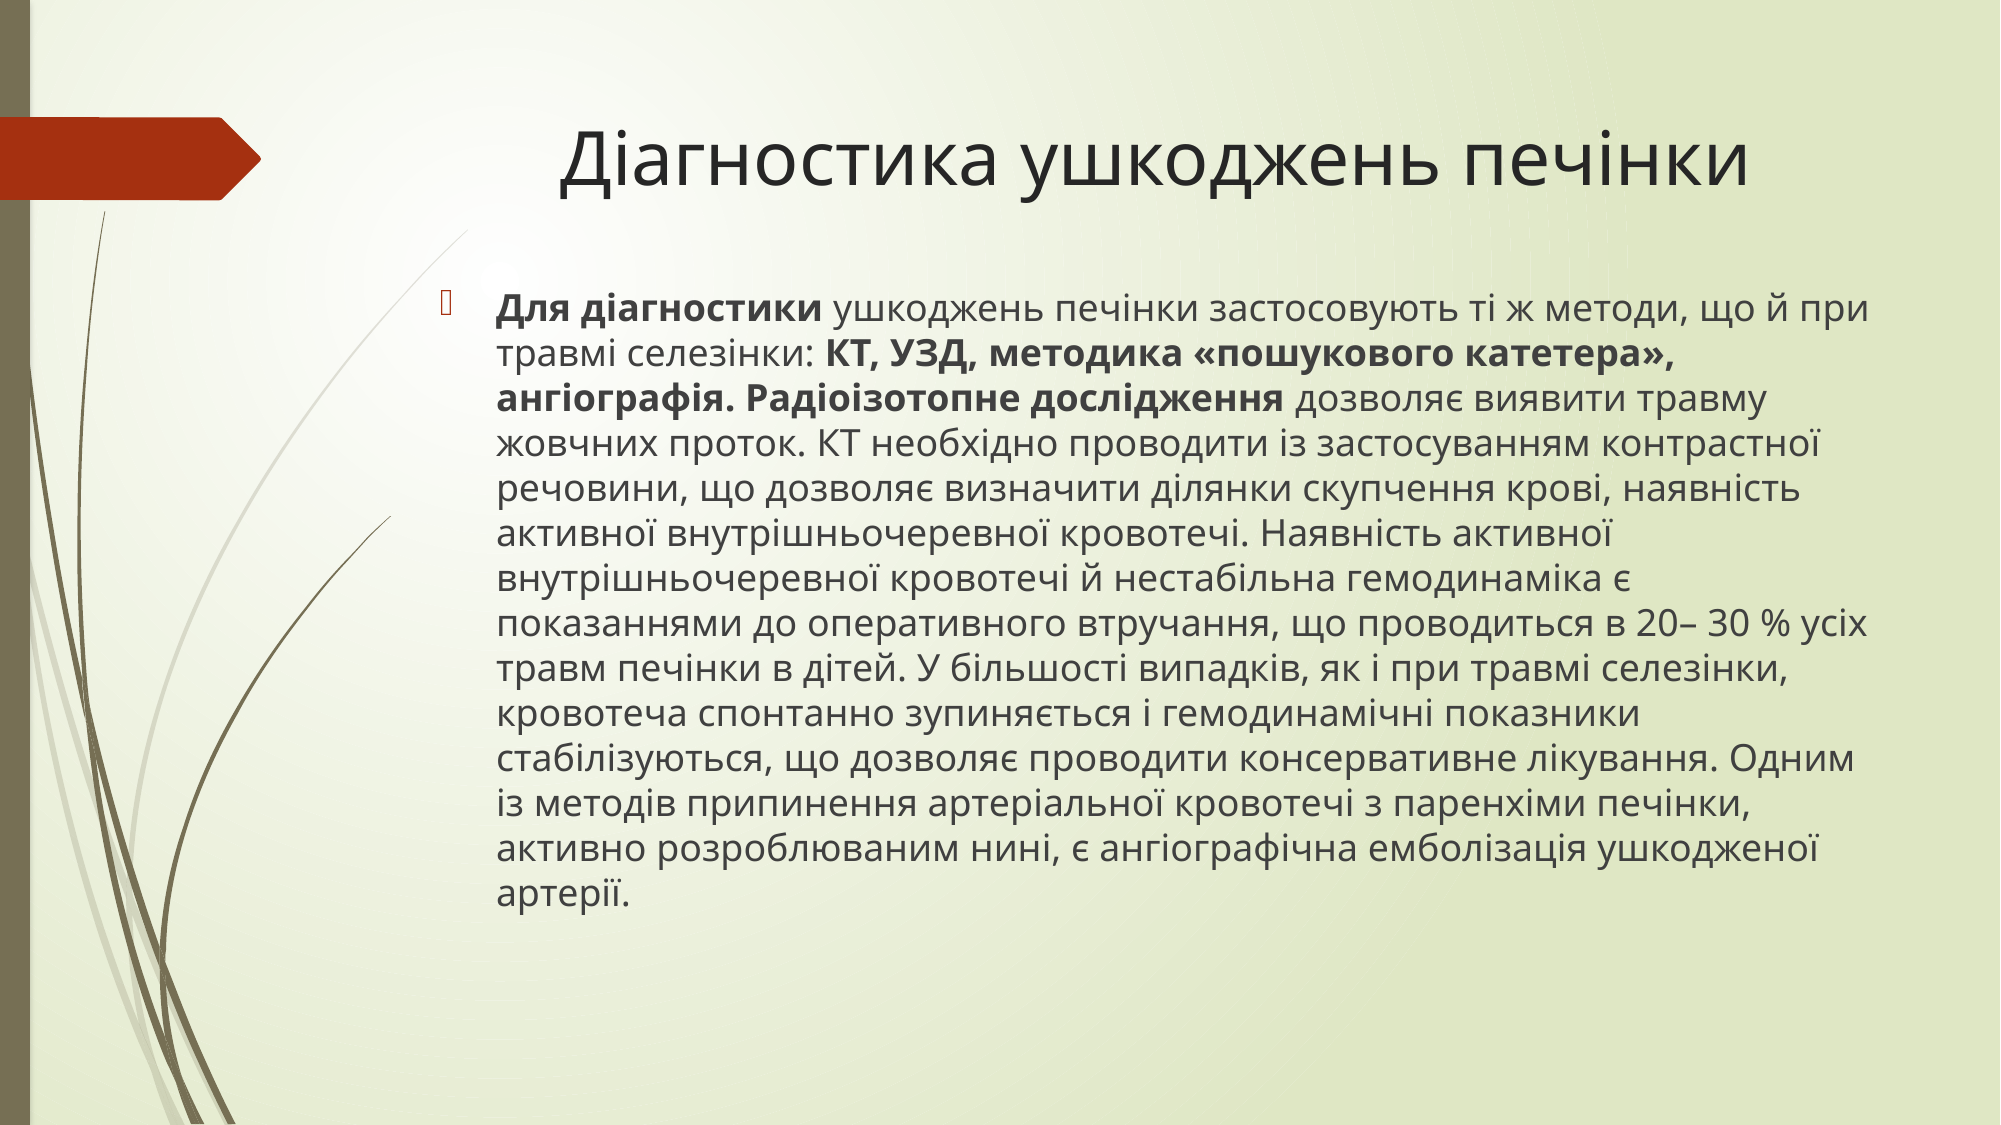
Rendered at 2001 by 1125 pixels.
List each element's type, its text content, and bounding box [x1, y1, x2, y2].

list Для діагностики ушкоджень печінки застосовують ті ж методи, що й при травмі селезінки: КТ, УЗД, методика «пошукового катетера», ангіографія. Радіоізотопне дослідження дозволяє виявити травму жовчних проток. КТ необхідно проводити із застосуванням контрастної речовини, що дозволяє визначити ділянки скупчення крові, наявність активної внутрішньочеревної кровотечі. Наявність активної внутрішньочеревної кровотечі й нестабільна гемодинаміка є показаннями до оперативного втручання, що проводиться в 20– 30 % усіх травм печінки в дітей. У більшості випадків, як і при травмі селезінки, кровотеча спонтанно зупиняється і гемодинамічні показники стабілізуються, що дозволяє проводити консервативне лікування. Одним із методів припинення артеріальної кровотечі з паренхіми печінки, активно розроблюваним нині, є ангіографічна емболізація ушкодженої артерії. [424, 276, 1888, 970]
title Діагностика ушкоджень печінки [425, 102, 1888, 246]
